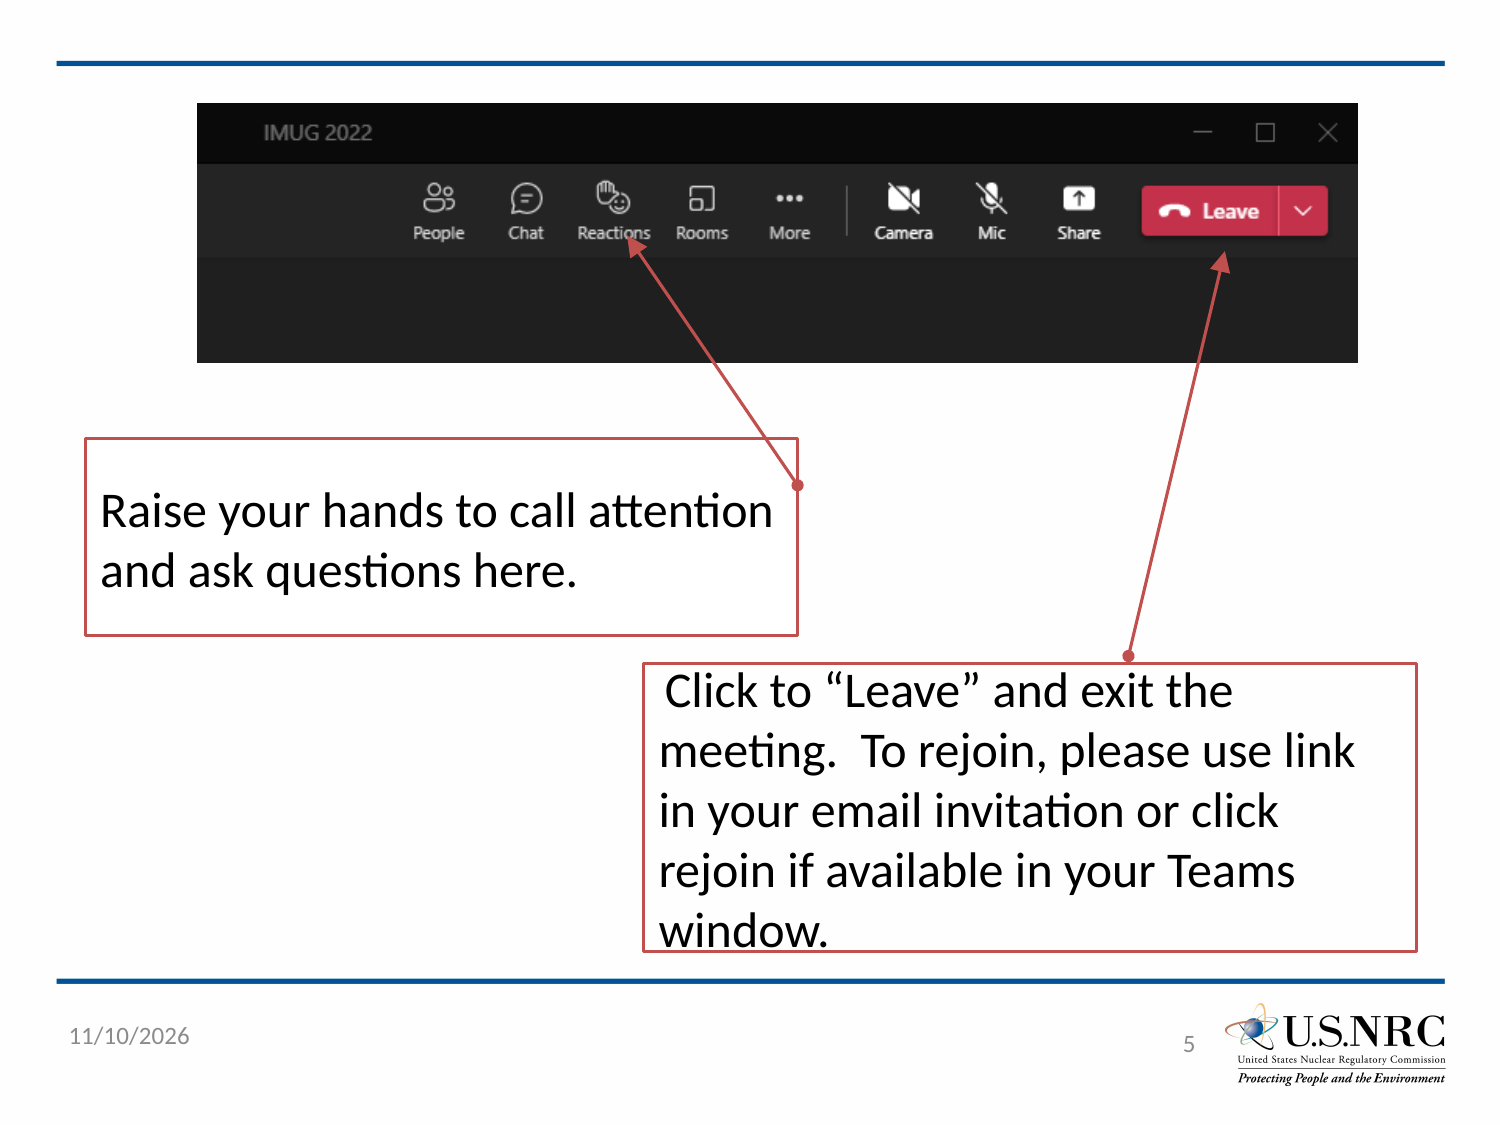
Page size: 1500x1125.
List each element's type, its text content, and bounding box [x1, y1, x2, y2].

text_box Raise your hands to call attention and ask questions here. [83, 373, 804, 638]
picture [0, 0, 1500, 1125]
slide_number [53, 1004, 404, 1065]
slide_number 5 [1030, 1012, 1211, 1073]
text_box Click to “Leave” and exit the meeting. To rejoin, please use link in your email invitation or click rejoin if available in your Teams window. [642, 373, 1418, 954]
